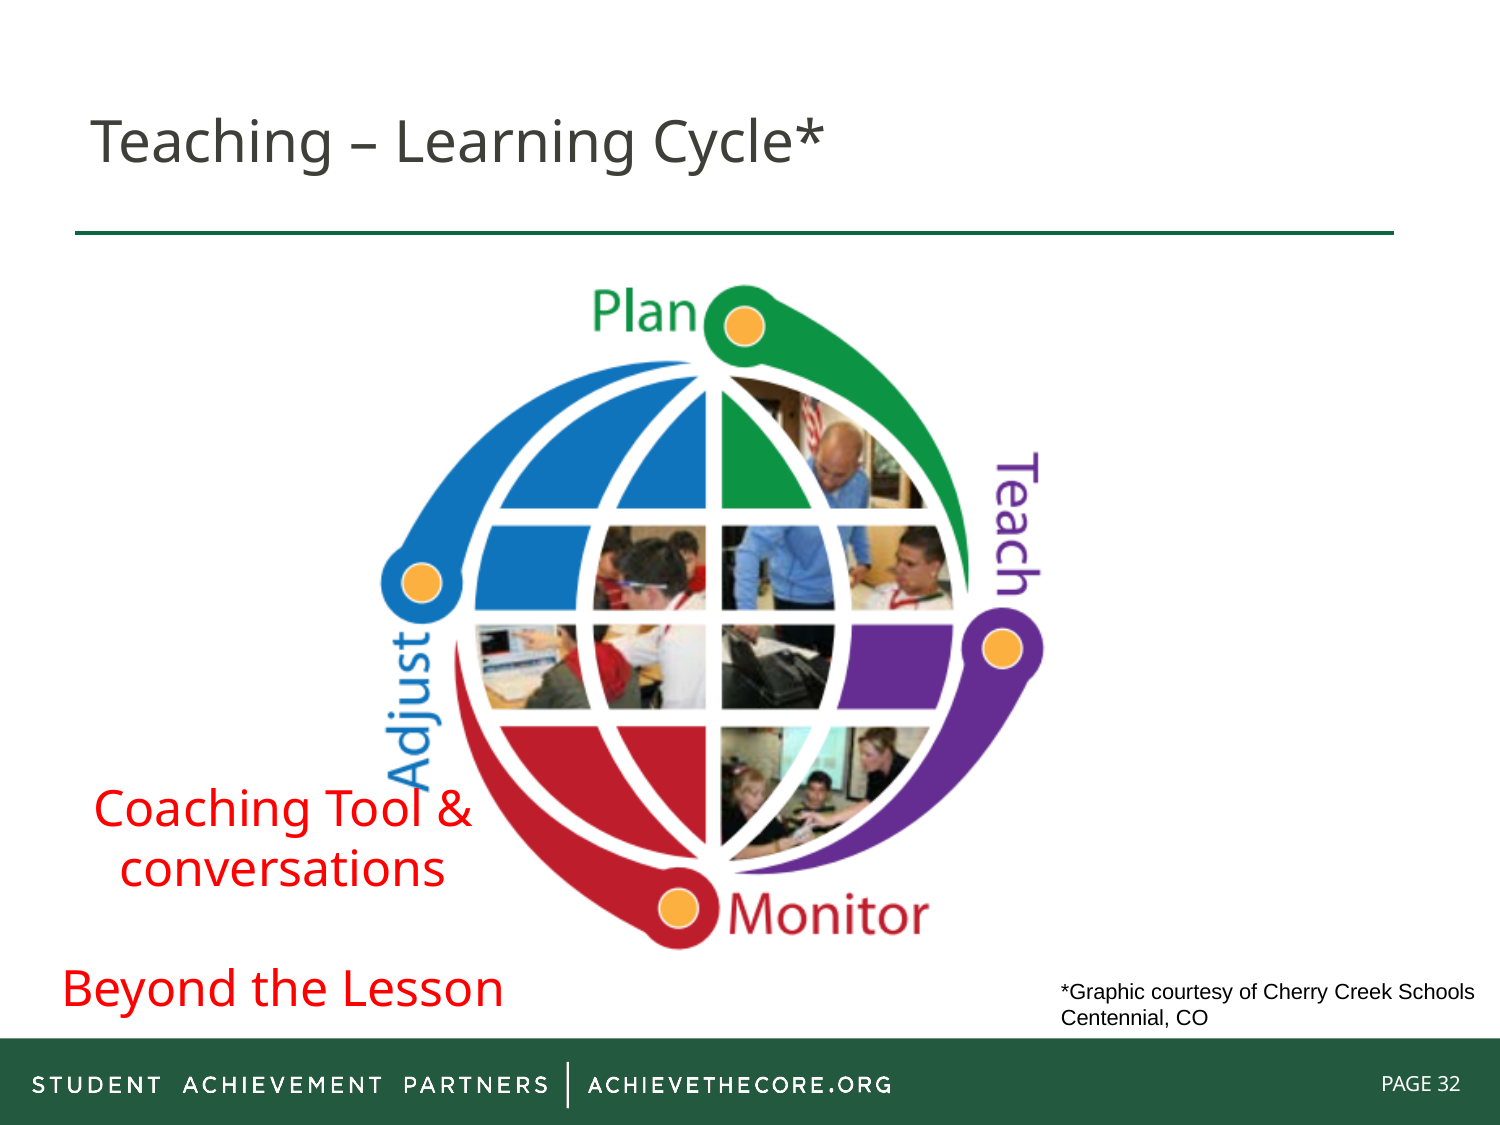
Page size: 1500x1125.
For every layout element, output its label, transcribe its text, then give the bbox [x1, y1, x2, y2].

text_box Coaching Tool & conversations Beyond the Lesson [10, 761, 556, 1014]
picture [260, 249, 1174, 996]
title Teaching – Learning Cycle* [75, 45, 1425, 233]
text_box *Graphic courtesy of Cherry Creek Schools Centennial, CO [1045, 970, 1500, 1039]
picture [12, 1055, 911, 1112]
